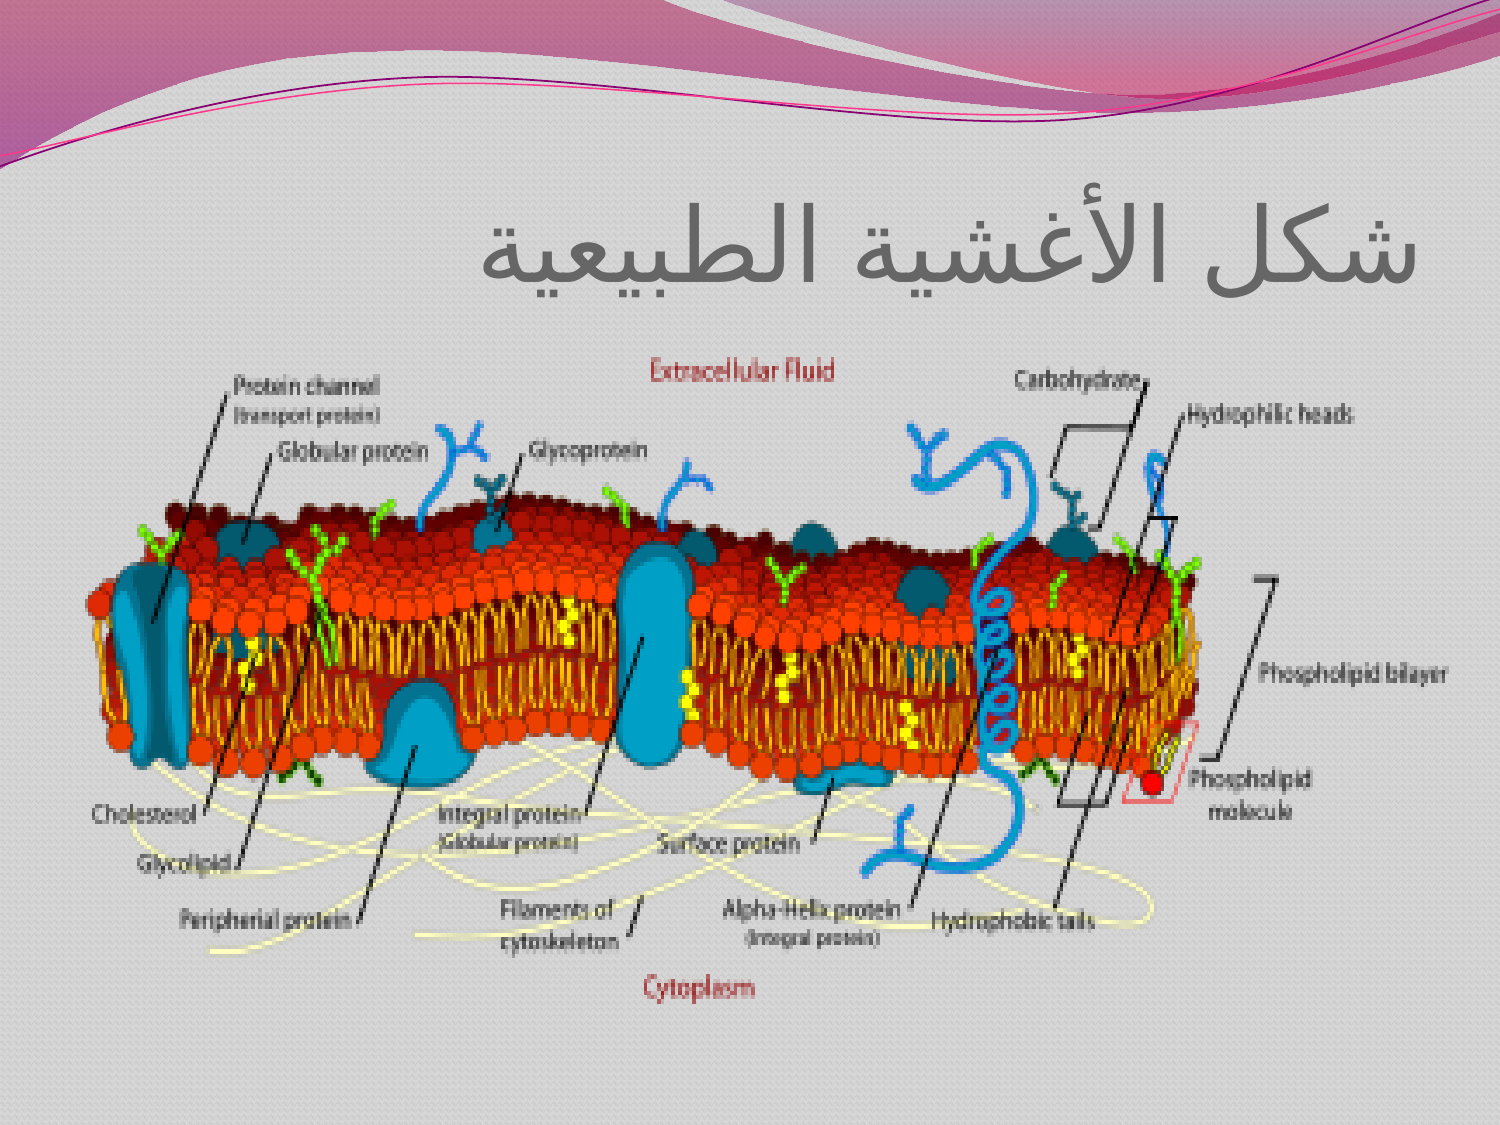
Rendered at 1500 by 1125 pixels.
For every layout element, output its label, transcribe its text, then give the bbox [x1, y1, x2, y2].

title شكل الأغشية الطبيعية [75, 115, 1425, 303]
picture [74, 337, 1463, 1026]
